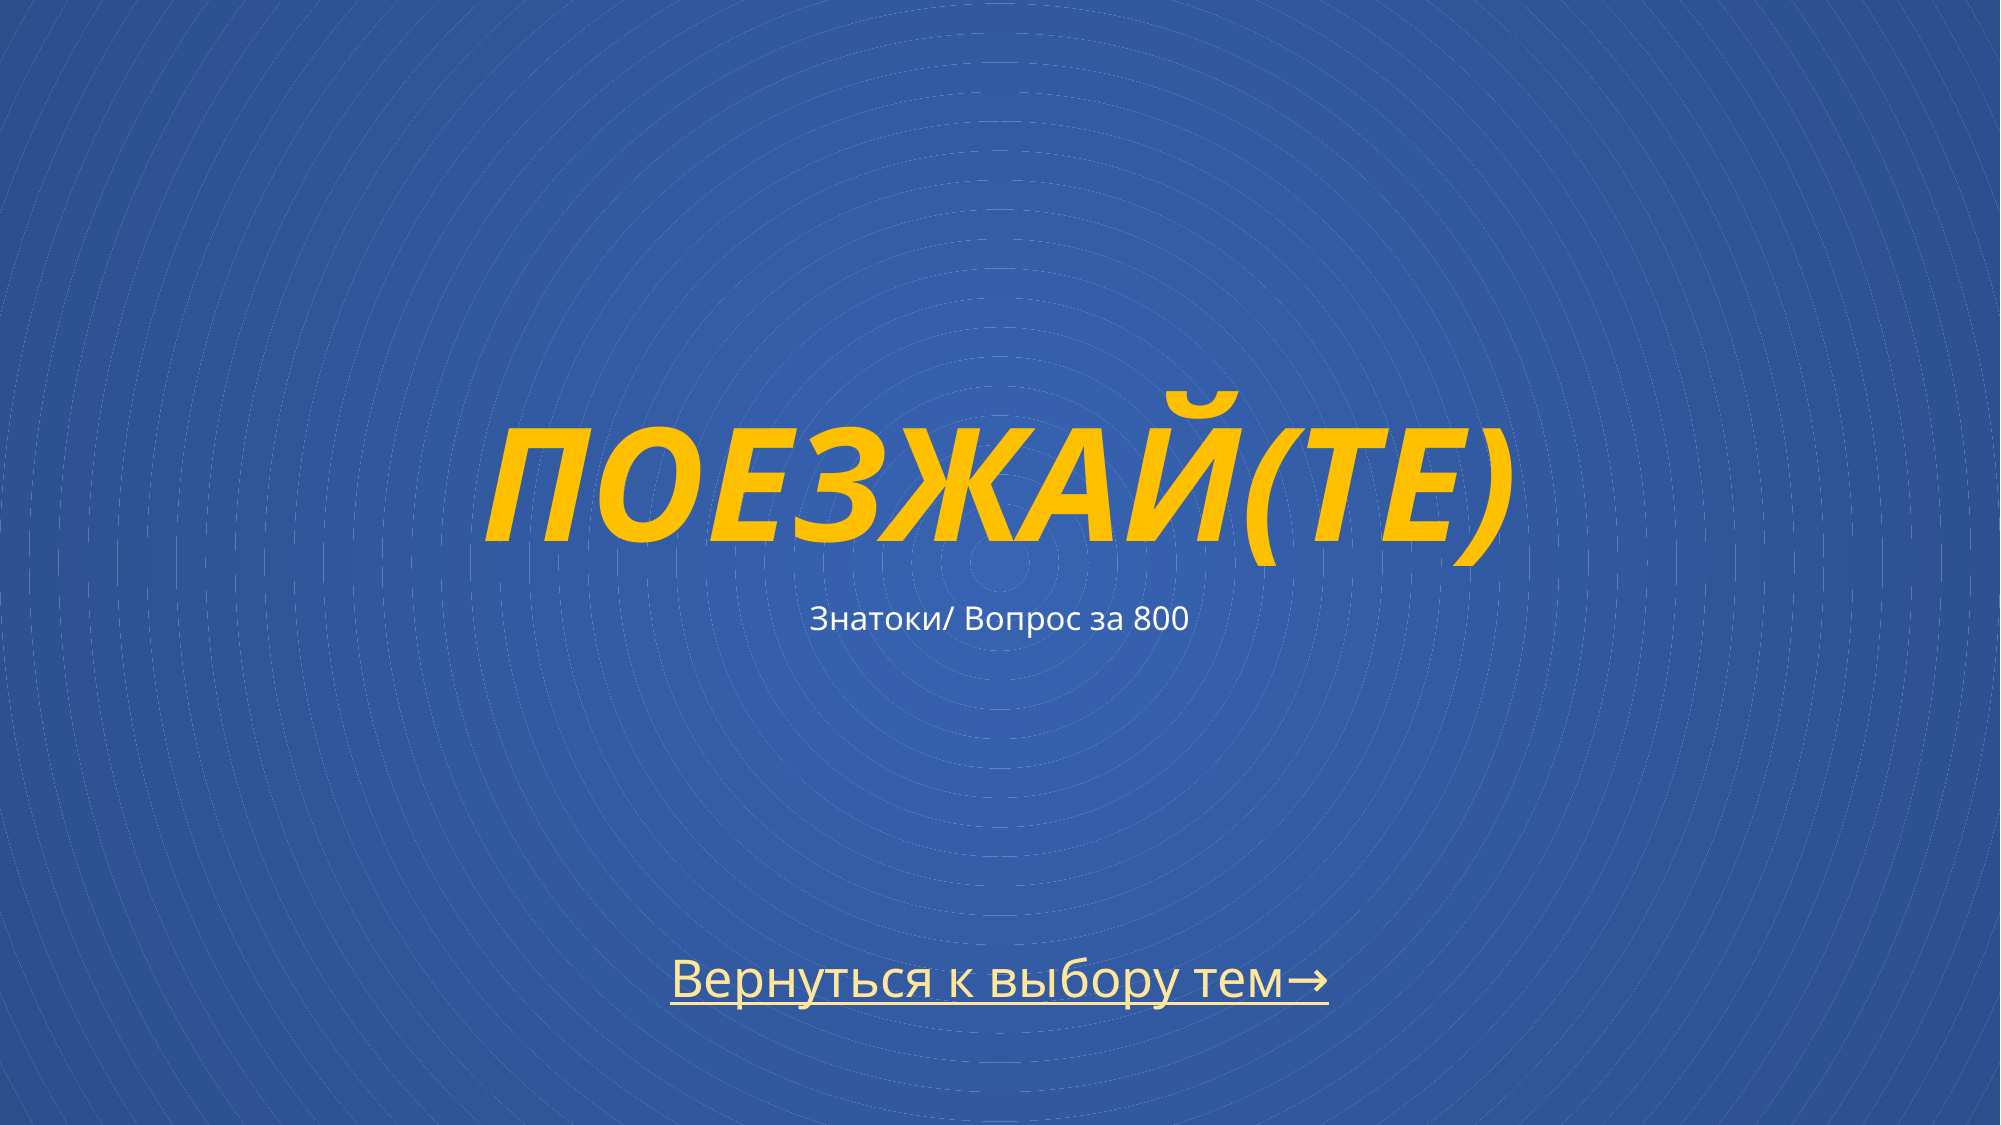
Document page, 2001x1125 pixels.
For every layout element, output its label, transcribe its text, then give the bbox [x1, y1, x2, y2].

text_box Вернуться к выбору тем→ [655, 938, 1345, 1016]
title ПОЕЗЖАЙ(ТЕ) Знатоки/ Вопрос за 800 [117, 396, 1883, 646]
